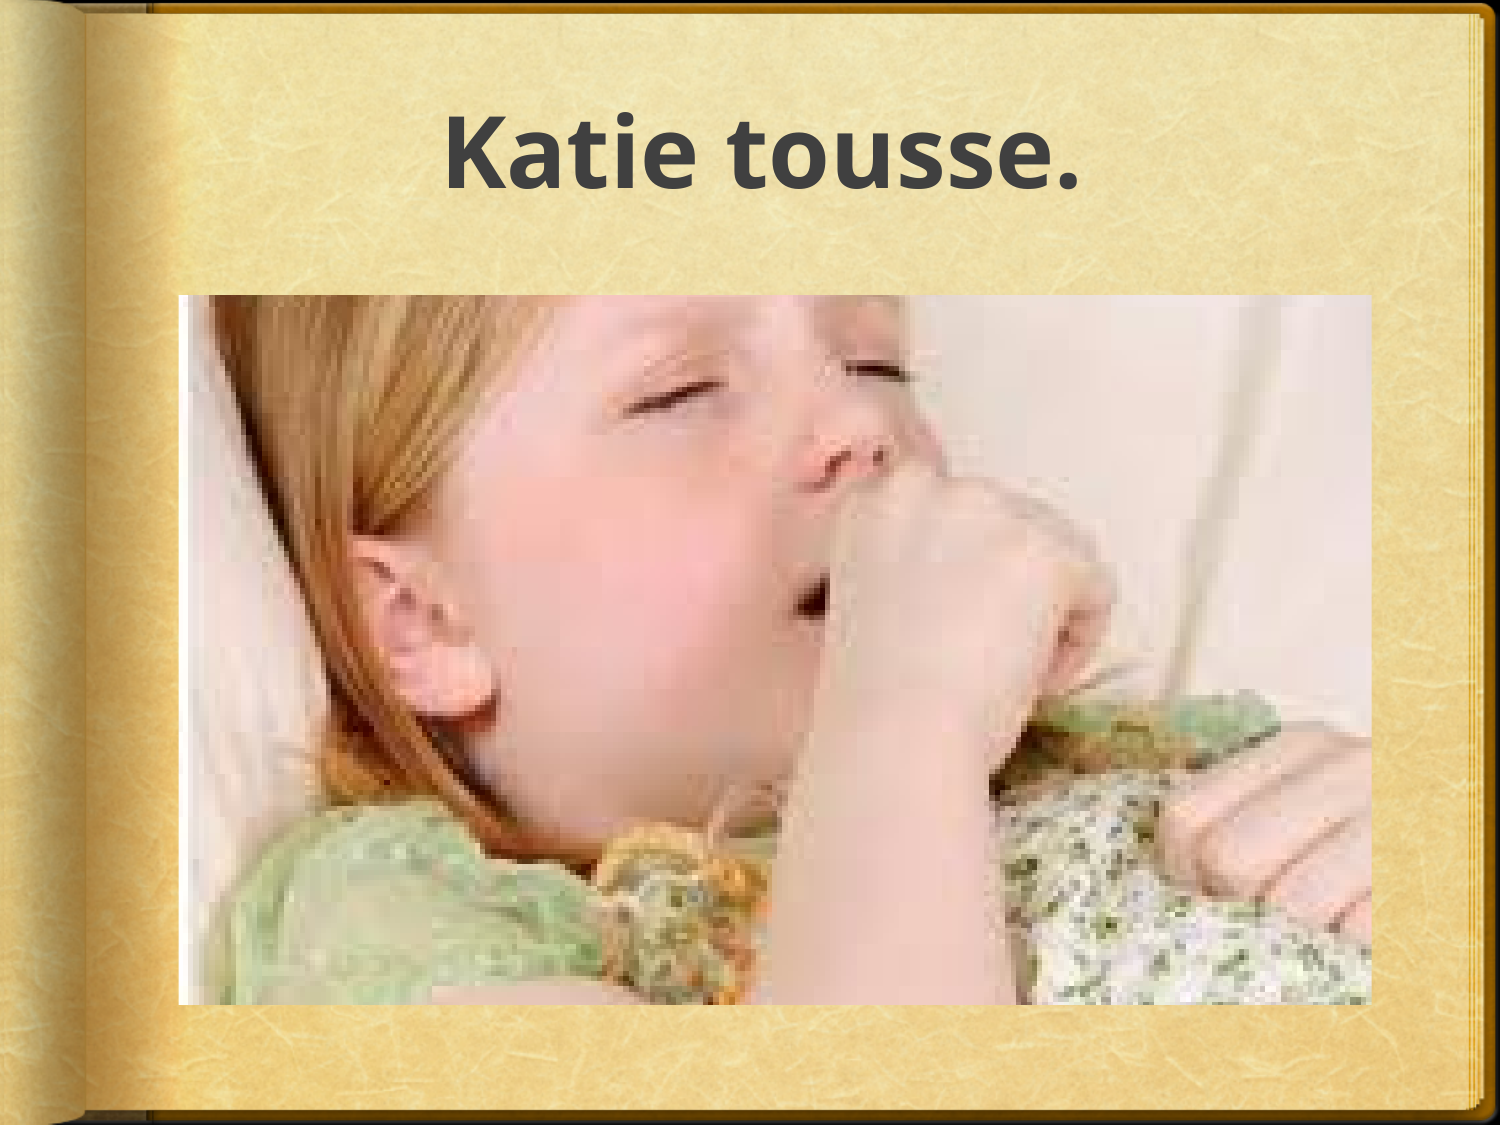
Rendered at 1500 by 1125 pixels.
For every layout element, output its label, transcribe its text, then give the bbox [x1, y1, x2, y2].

title Katie tousse. [178, 45, 1372, 265]
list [177, 294, 1373, 1006]
picture [0, 0, 1500, 1125]
